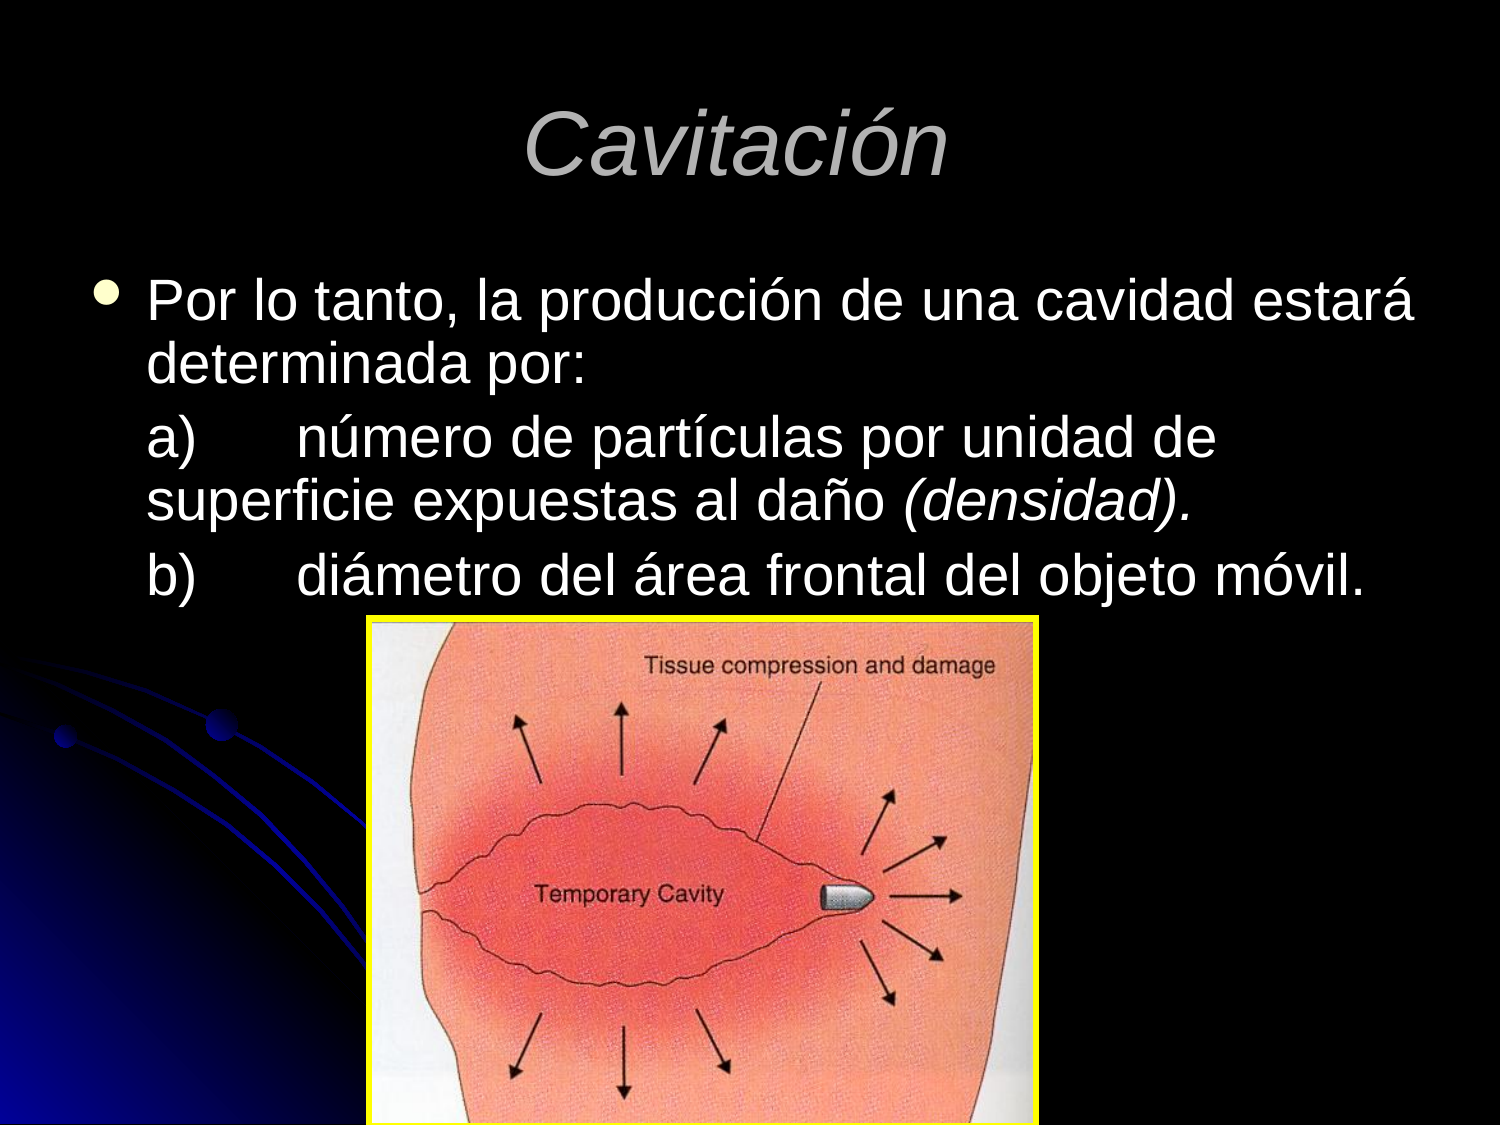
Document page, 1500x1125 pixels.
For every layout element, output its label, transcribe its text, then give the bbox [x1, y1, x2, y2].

list Por lo tanto, la producción de una cavidad estará determinada por: a) número de partículas por unidad de superficie expuestas al daño (densidad). b) diámetro del área frontal del objeto móvil. [74, 262, 1471, 634]
title Cavitación [74, 45, 1426, 233]
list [371, 621, 1034, 1124]
